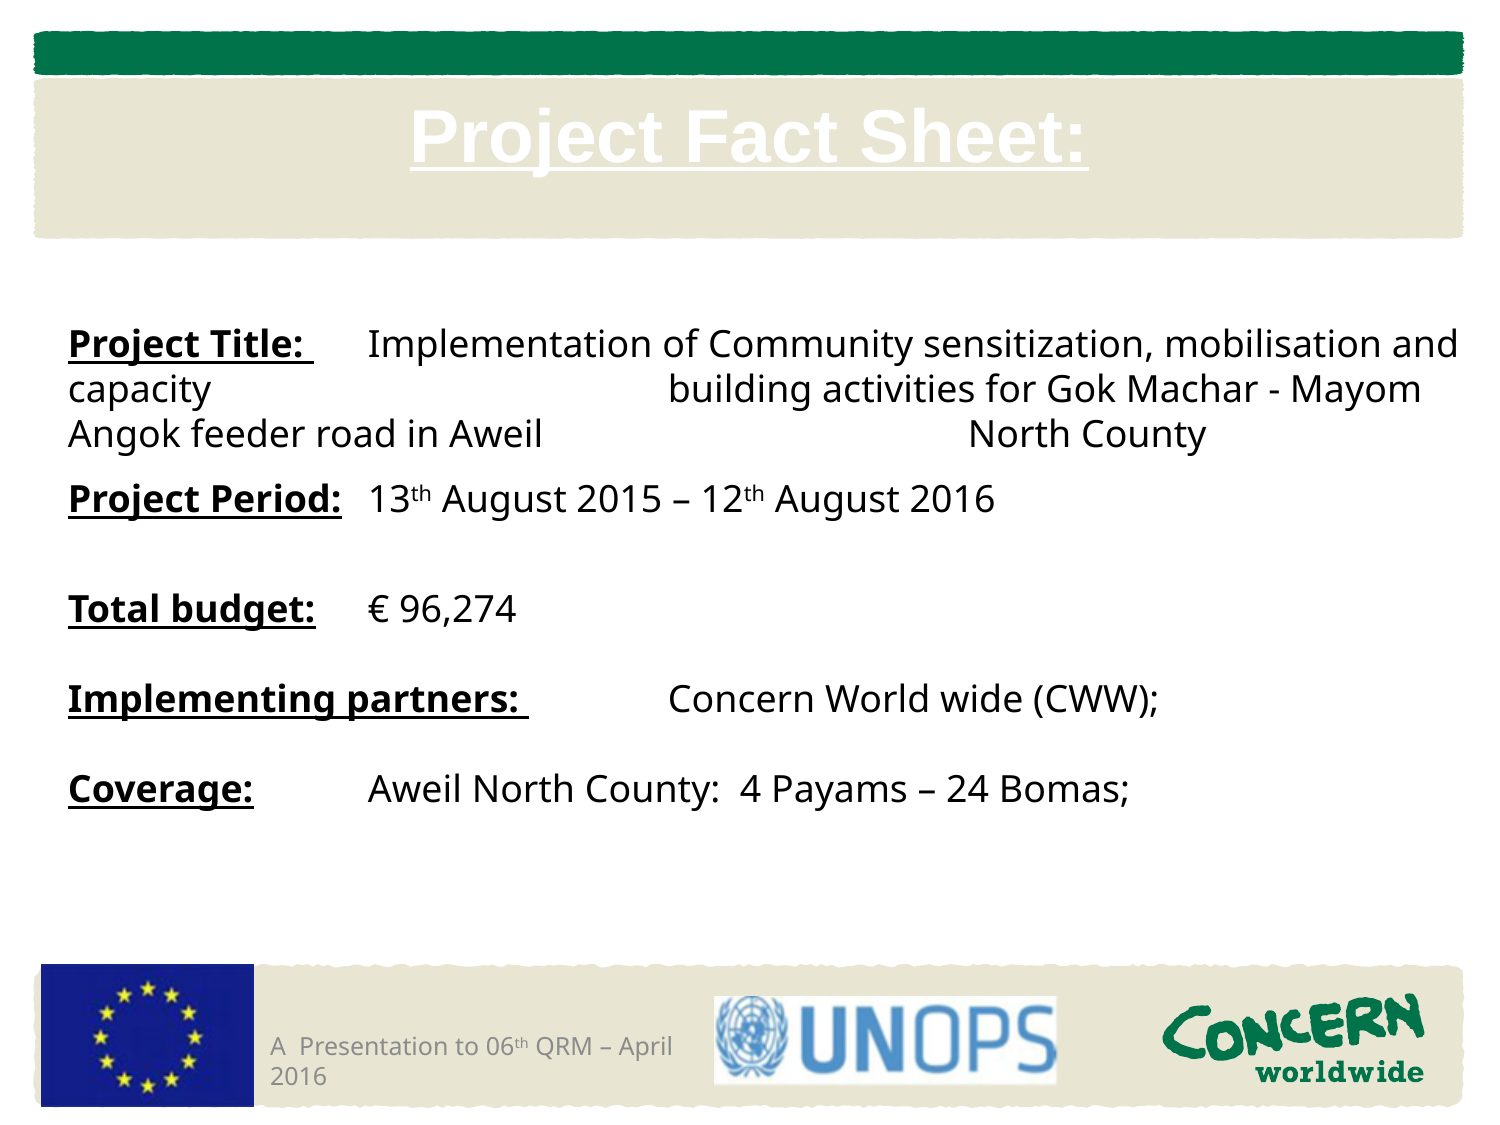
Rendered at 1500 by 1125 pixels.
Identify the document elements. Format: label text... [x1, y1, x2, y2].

list A Presentation to 06th QRM – April 2016 [260, 1023, 709, 1083]
list Project Title: Implementation of Community sensitization, mobilisation and capacity building activities for Gok Machar - Mayom Angok feeder road in Aweil North County Project Period: 13th August 2015 – 12th August 2016 Total budget: € 96,274 Implementing partners: Concern World wide (CWW); Coverage: Aweil North County: 4 Payams – 24 Bomas; [53, 243, 1483, 953]
picture [40, 963, 255, 1108]
title Project Fact Sheet: [75, 45, 1424, 220]
picture [714, 996, 1058, 1086]
